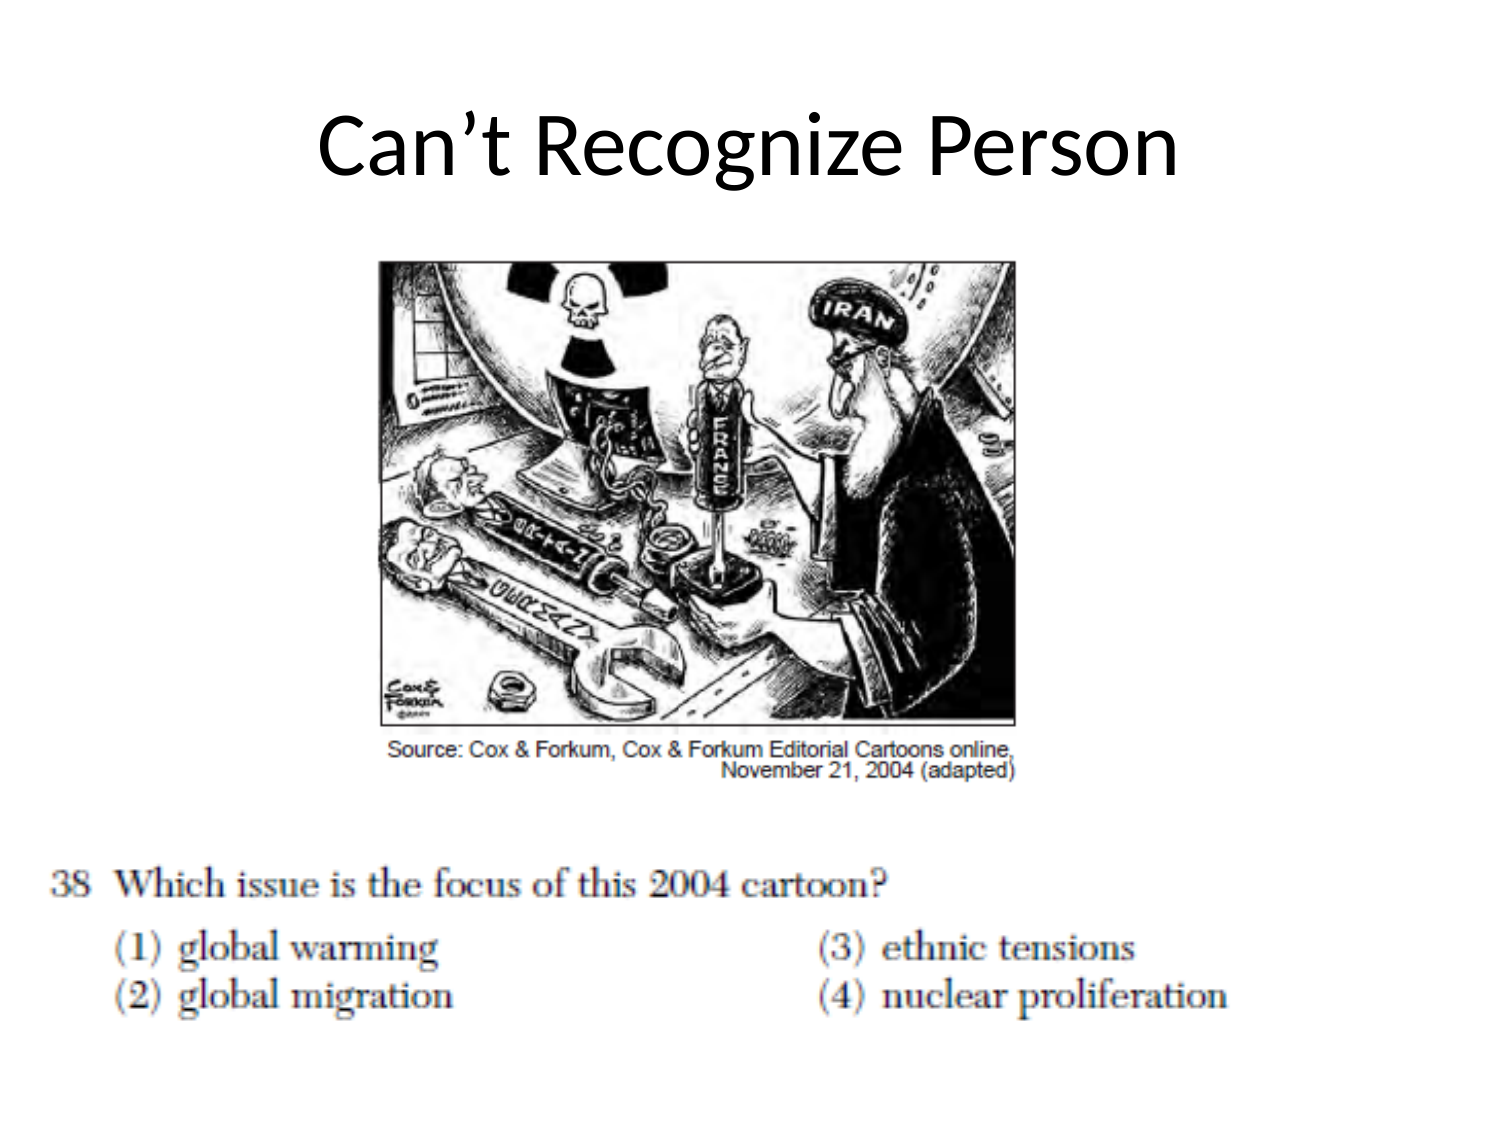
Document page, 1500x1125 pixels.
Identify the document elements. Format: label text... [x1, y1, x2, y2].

picture [349, 237, 1117, 803]
picture [0, 847, 1448, 1048]
title Can’t Recognize Person [75, 45, 1425, 233]
